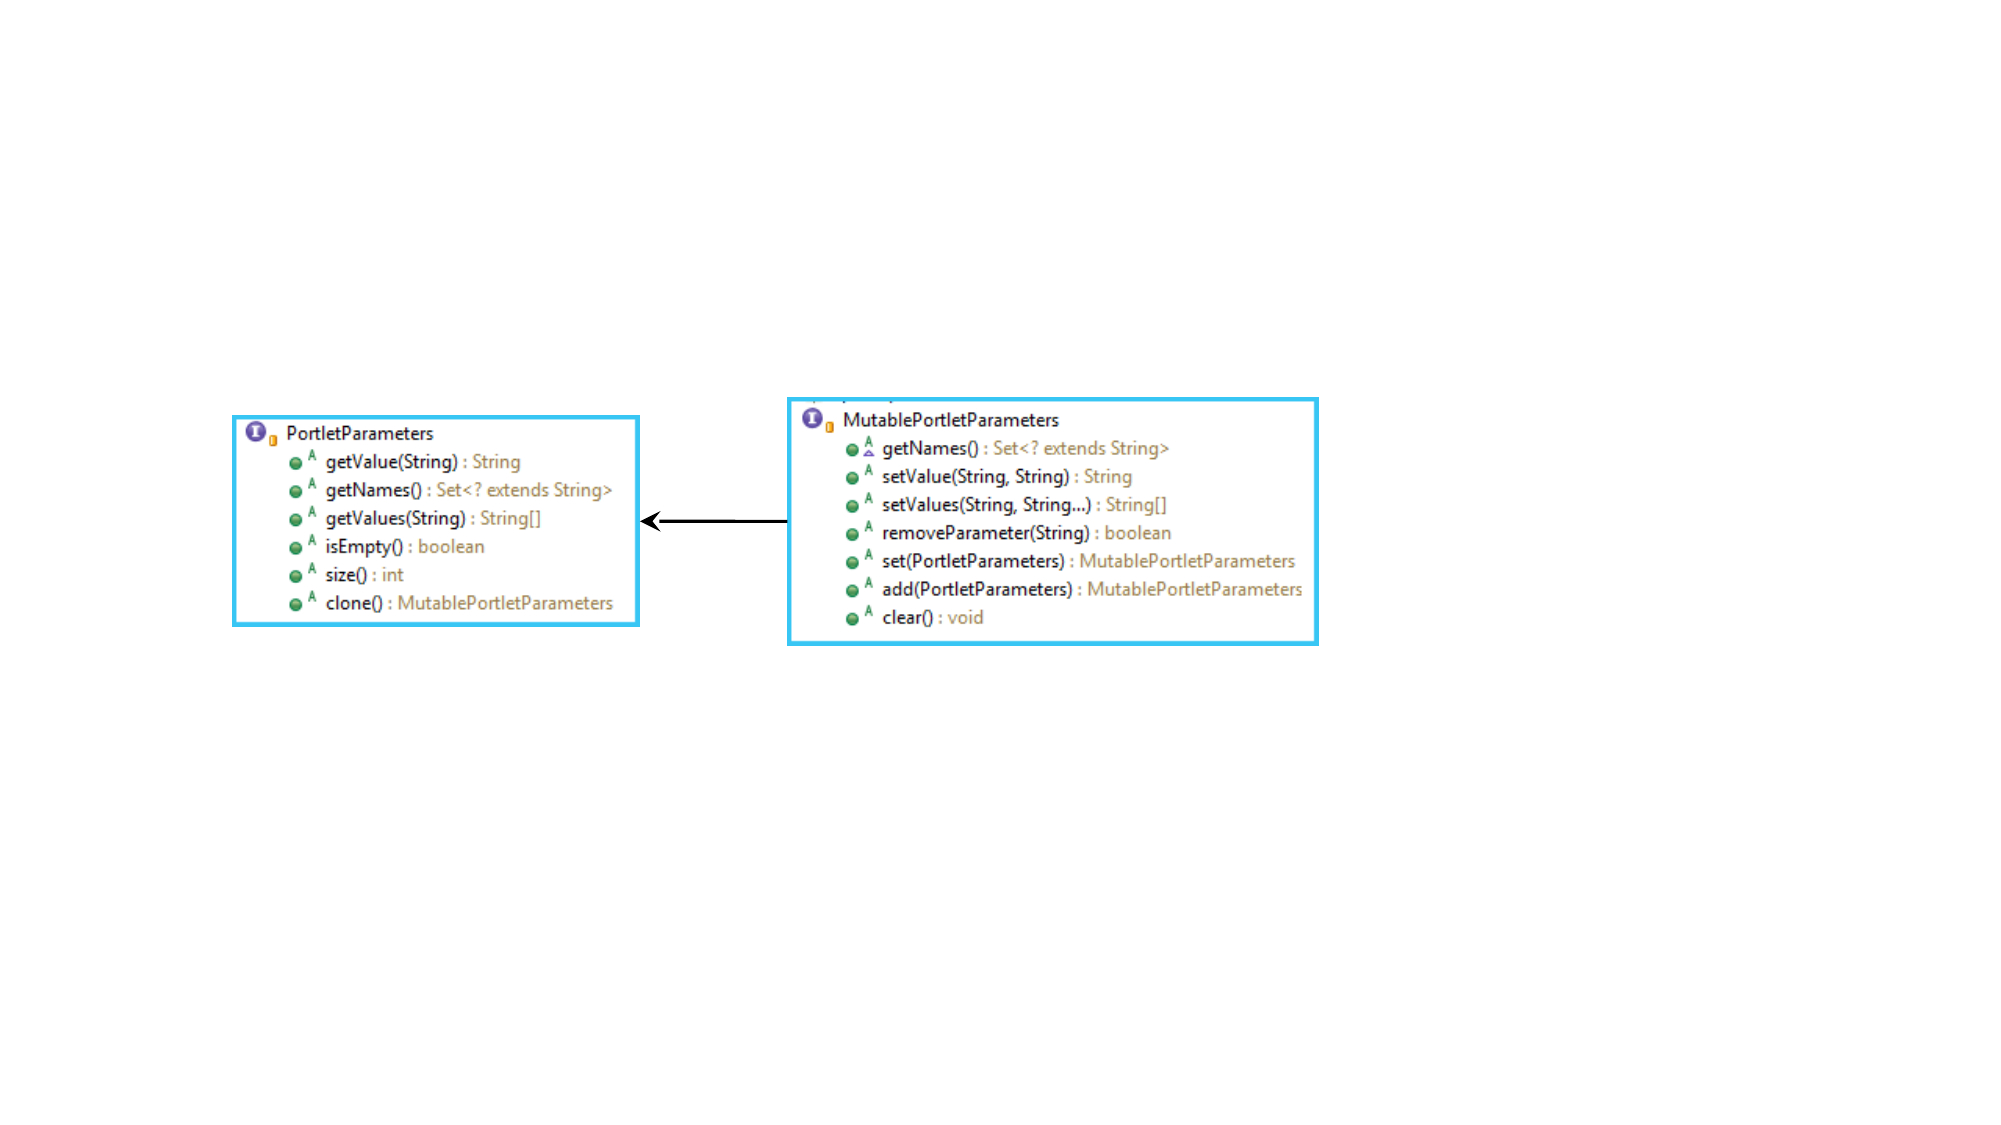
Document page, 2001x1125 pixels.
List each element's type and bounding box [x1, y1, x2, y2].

picture [787, 397, 1319, 646]
picture [232, 415, 640, 627]
